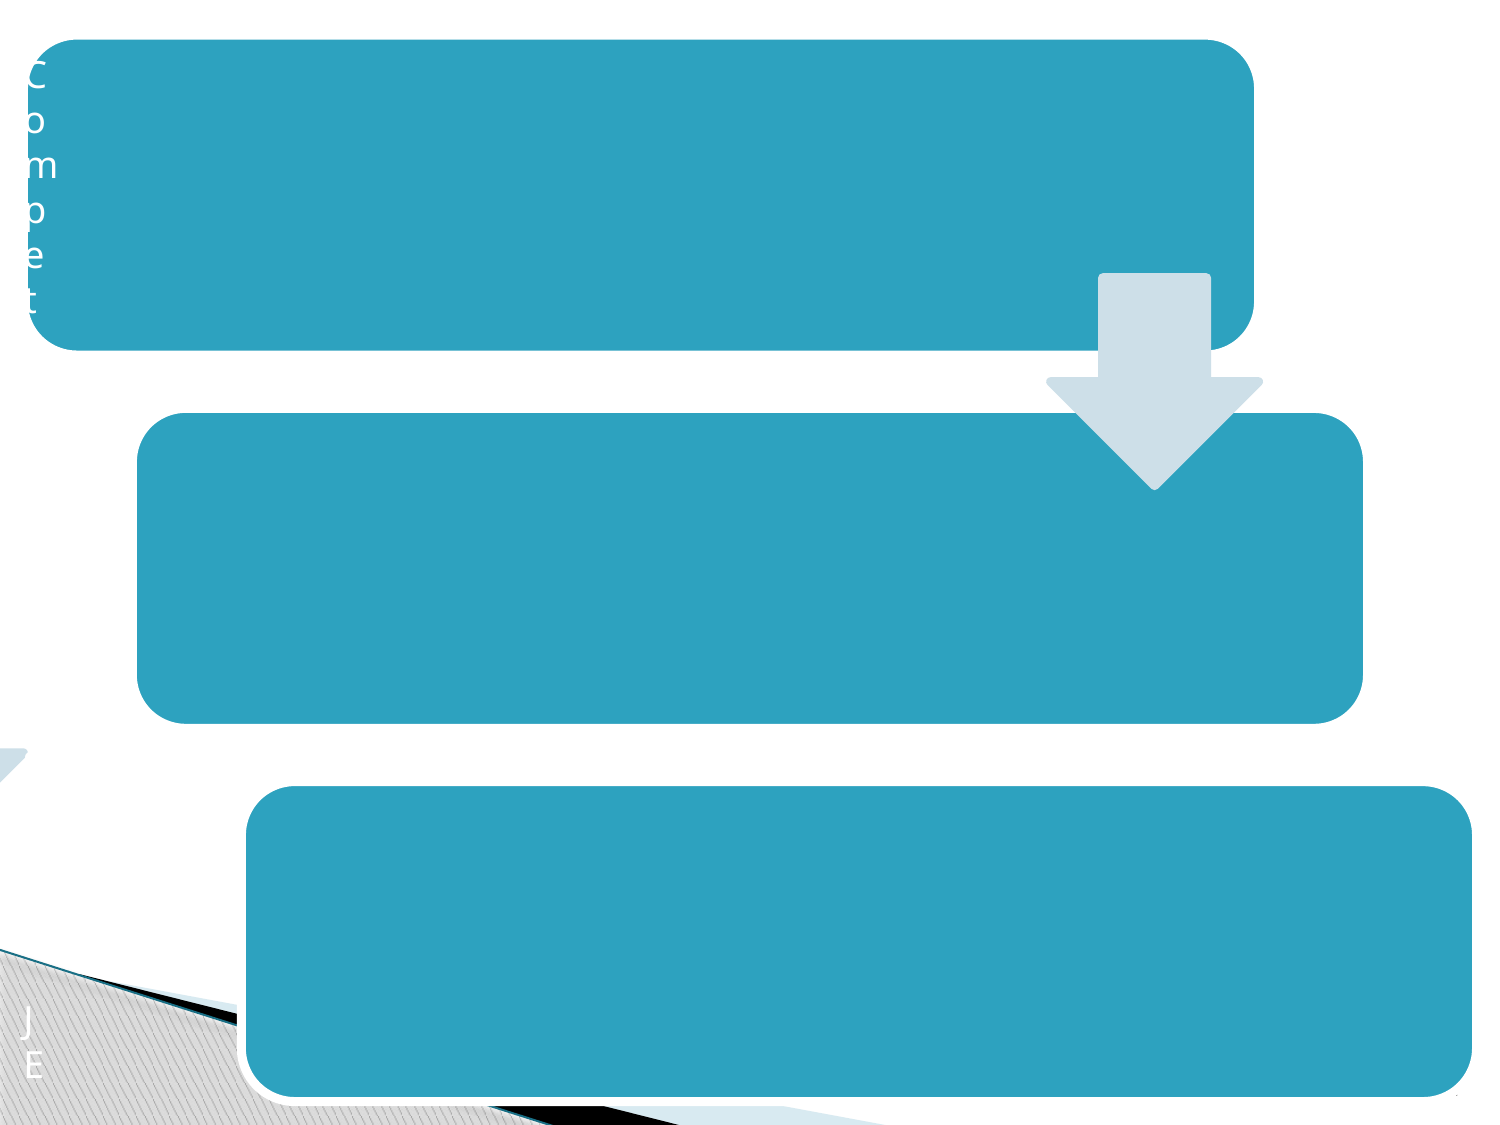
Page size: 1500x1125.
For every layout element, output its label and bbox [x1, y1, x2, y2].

list [23, 34, 1477, 1102]
